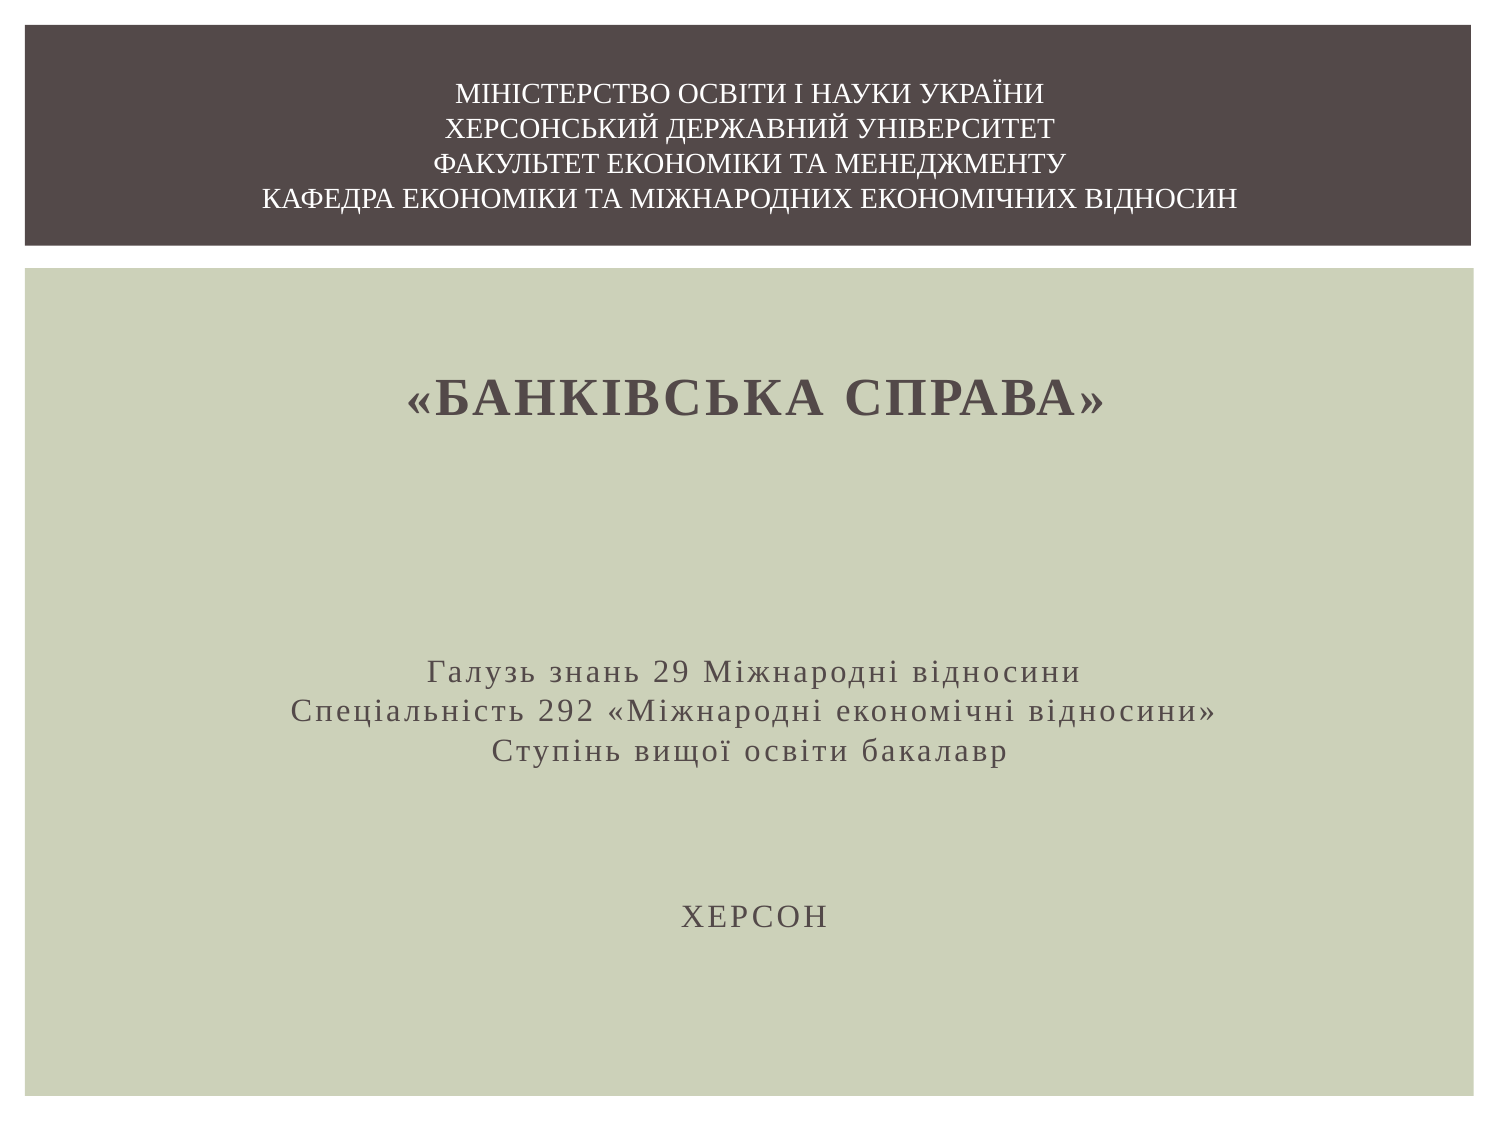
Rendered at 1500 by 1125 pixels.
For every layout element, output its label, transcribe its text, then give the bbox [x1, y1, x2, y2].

list «Банківська справа» Галузь знань 29 Міжнародні відносини Спеціальність 292 «Міжнародні економічні відносини» Ступінь вищої освіти бакалавр ХЕРСОН [62, 281, 1442, 1005]
title Міністерство освіти і науки України Херсонський державний університет Факультет економіки та менеджменту Кафедра економіки та міжнародних економічних відносин [62, 58, 1438, 232]
